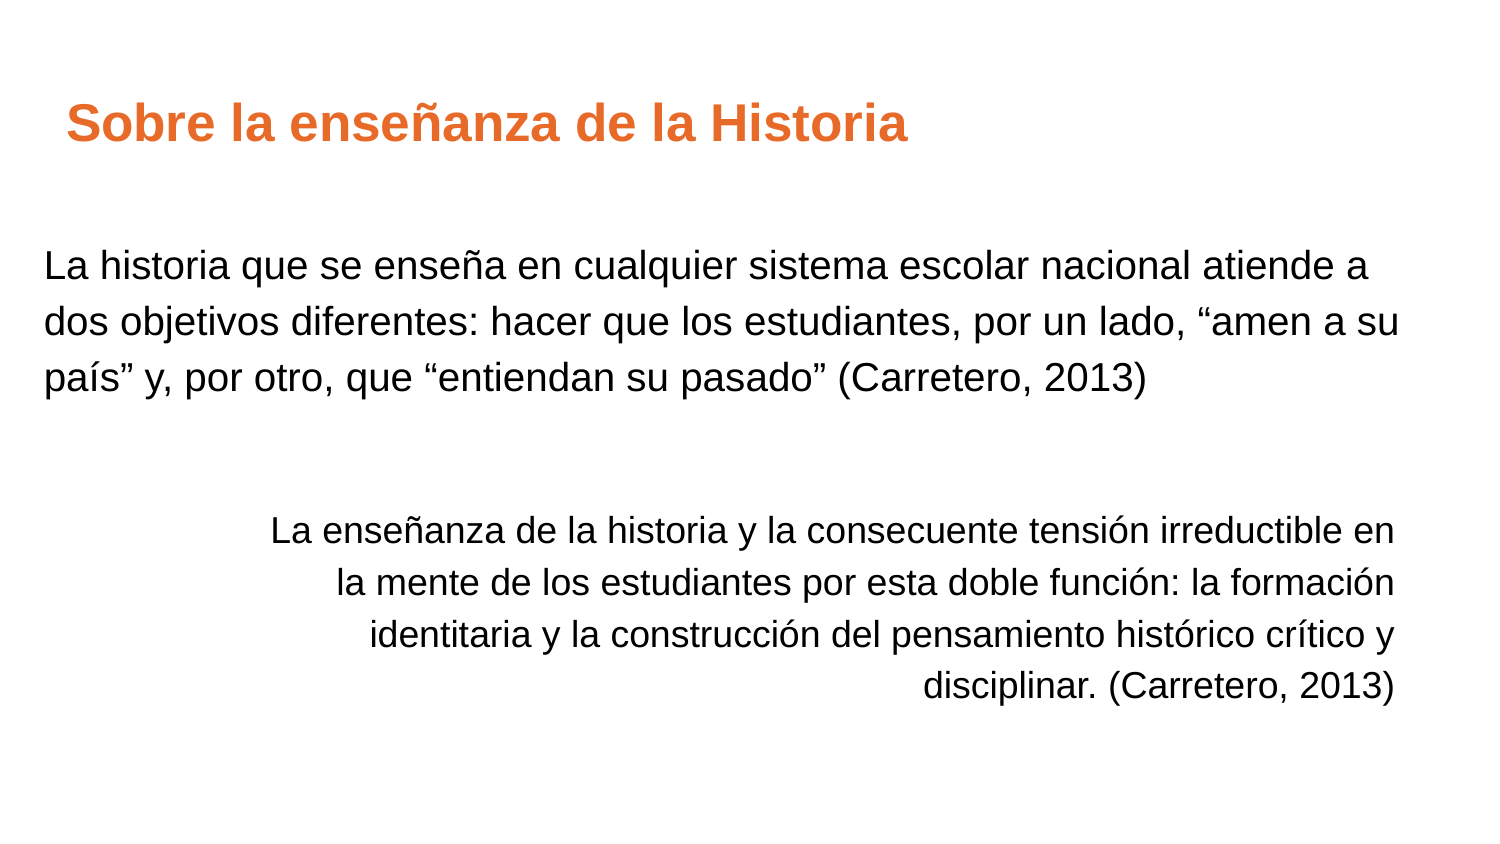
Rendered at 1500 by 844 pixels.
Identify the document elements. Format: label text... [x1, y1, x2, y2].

title Sobre la enseñanza de la Historia [51, 72, 1449, 167]
list La historia que se enseña en cualquier sistema escolar nacional atiende a dos objetivos diferentes: hacer que los estudiantes, por un lado, “amen a su país” y, por otro, que “entiendan su pasado” (Carretero, 2013) [28, 217, 1440, 422]
text_box La enseñanza de la historia y la consecuente tensión irreductible en la mente de los estudiantes por esta doble función: la formación identitaria y la construcción del pensamiento histórico crítico y disciplinar. (Carretero, 2013) [239, 484, 1411, 689]
